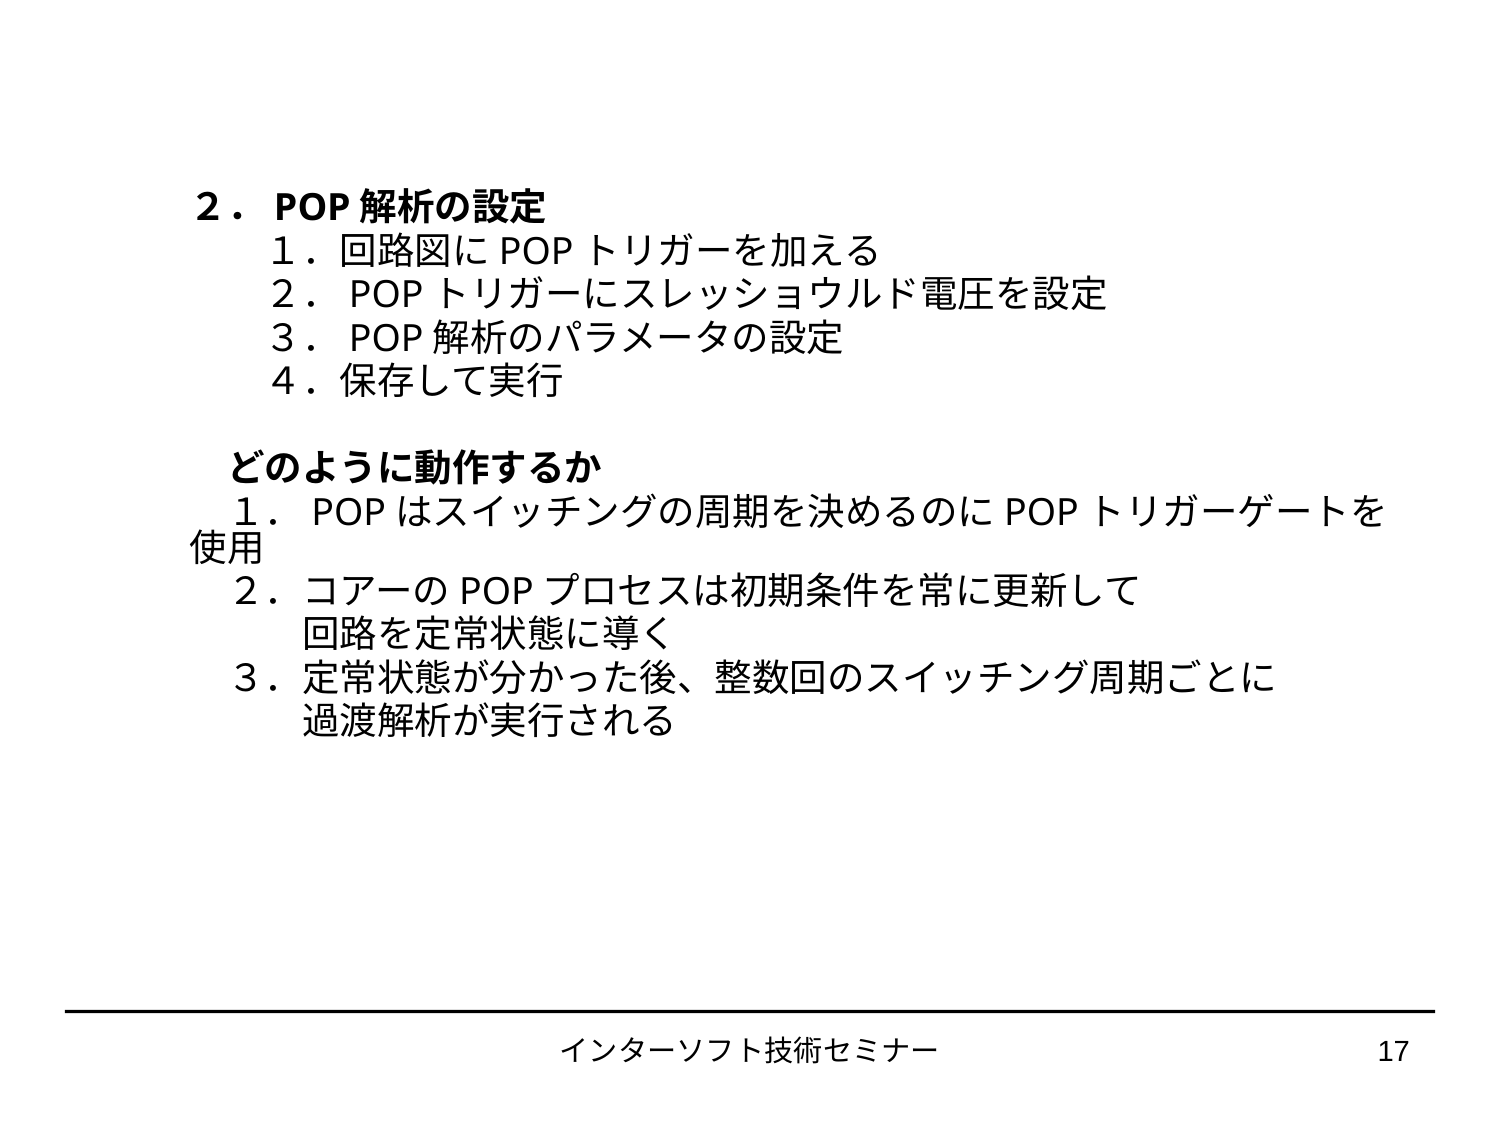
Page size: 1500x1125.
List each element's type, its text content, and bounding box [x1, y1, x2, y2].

slide_number 17 [1074, 1024, 1425, 1103]
footer インターソフト技術セミナー [512, 1024, 988, 1103]
text_box ２．POP解析の設定 １．回路図にPOPトリガーを加える ２．POPトリガーにスレッショウルド電圧を設定 ３．POP解析のパラメータの設定 ４．保存して実行 どのように動作するか １．POPはスイッチングの周期を決めるのにPOPトリガーゲートを使用 ２．コアーのPOPプロセスは初期条件を常に更新して 回路を定常状態に導く ３．定常状態が分かった後、整数回のスイッチング周期ごとに 過渡解析が実行される [100, 184, 1425, 858]
text_box [64, 1009, 1436, 1014]
